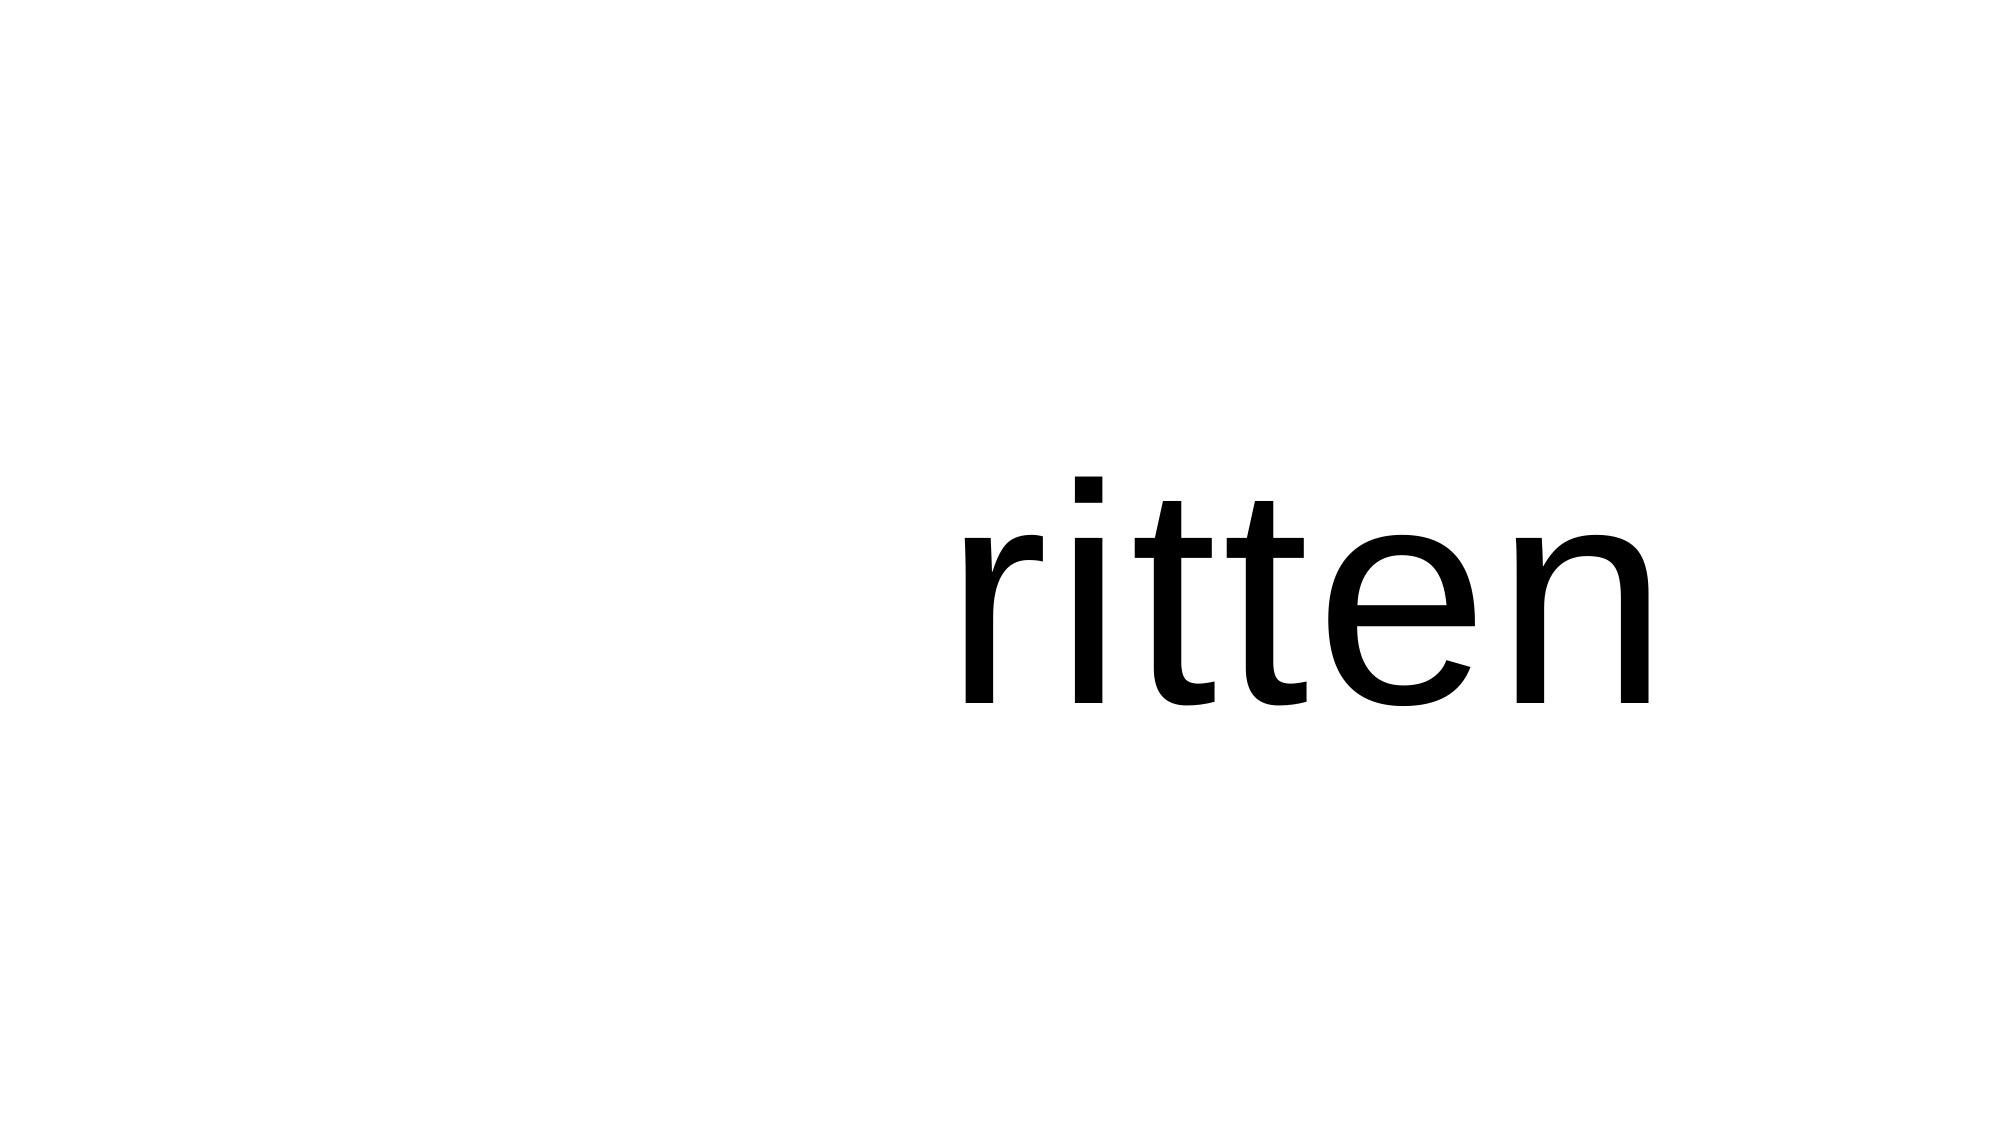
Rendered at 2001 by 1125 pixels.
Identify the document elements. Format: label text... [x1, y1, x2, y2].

title favoritten [0, 174, 2000, 779]
